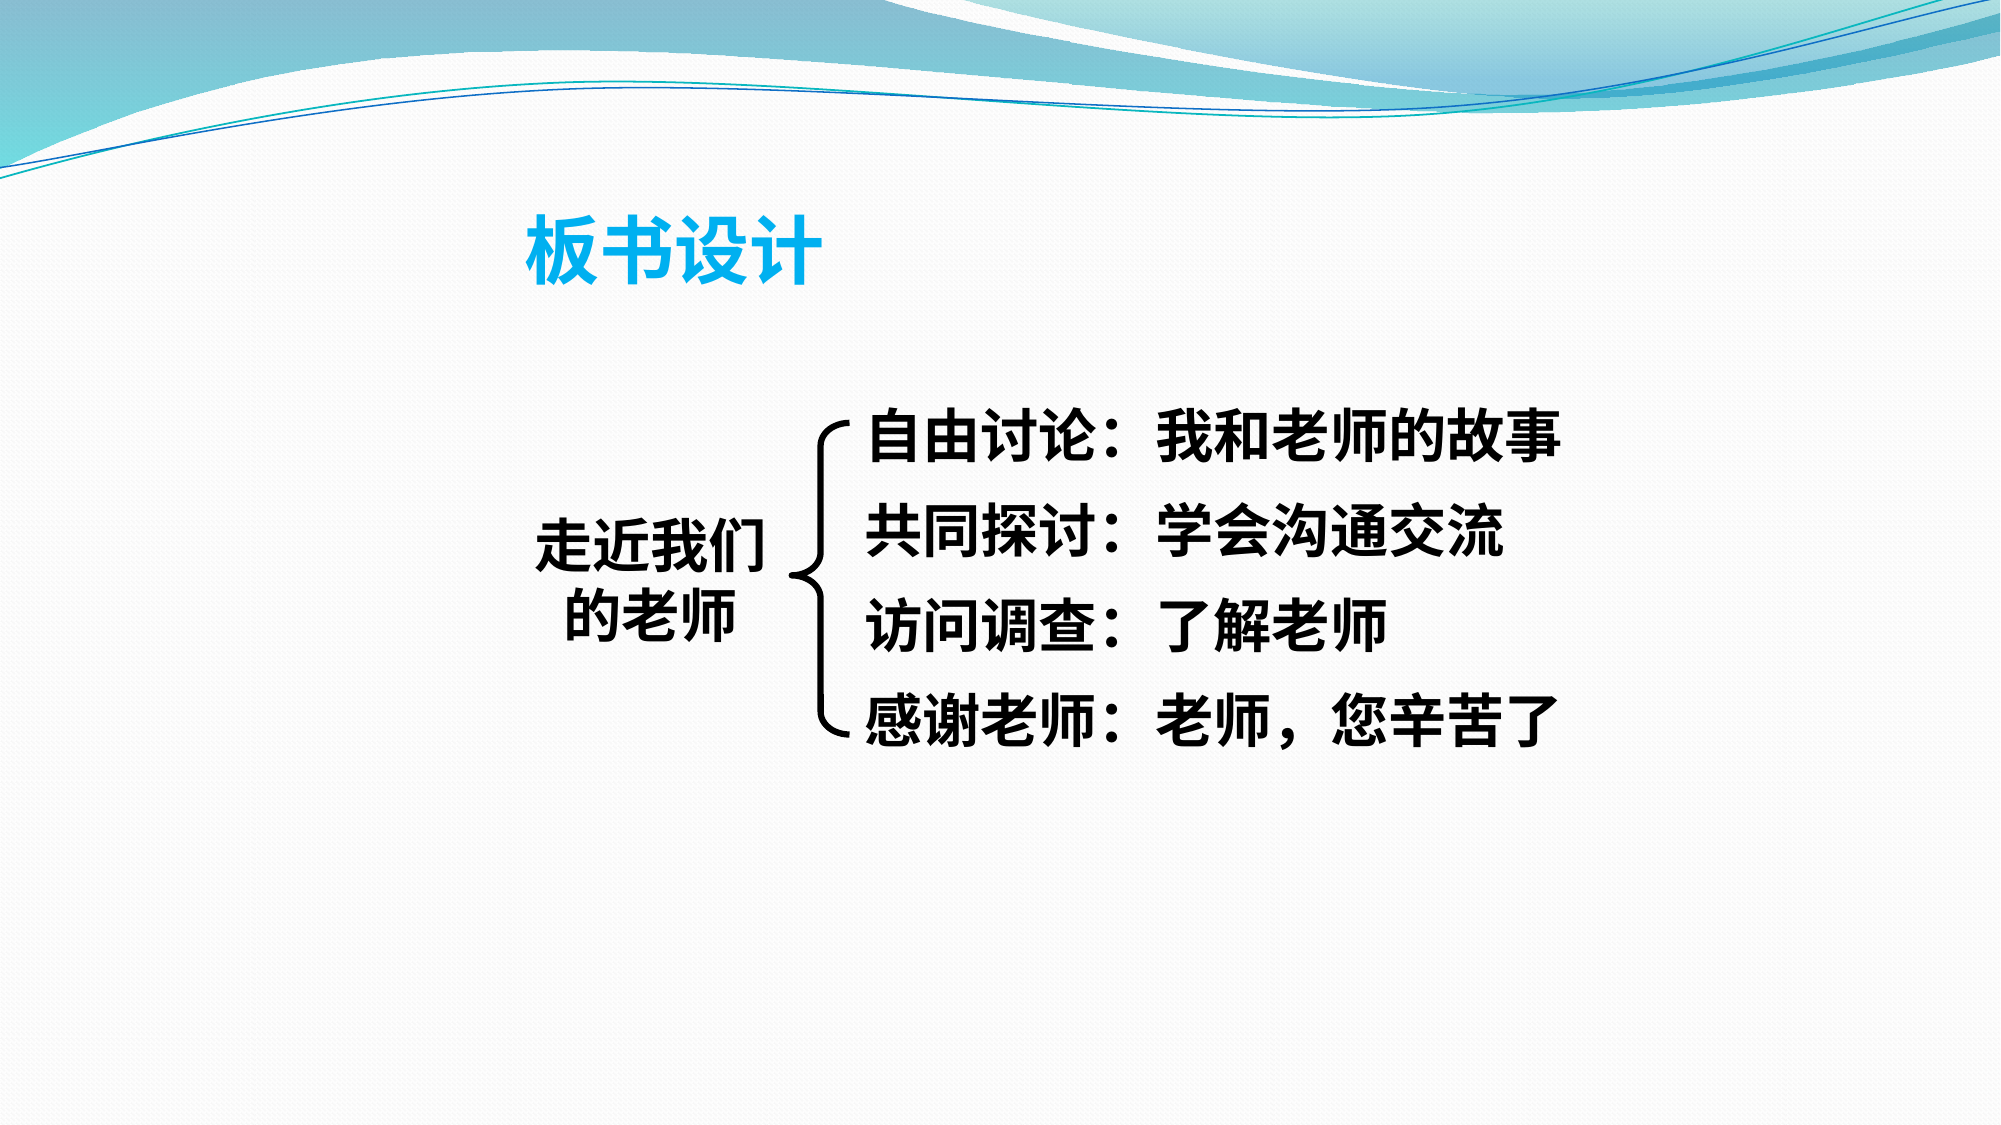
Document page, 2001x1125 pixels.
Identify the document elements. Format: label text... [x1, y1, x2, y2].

text_box 板书设计 [509, 196, 977, 302]
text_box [287, 391, 1665, 766]
